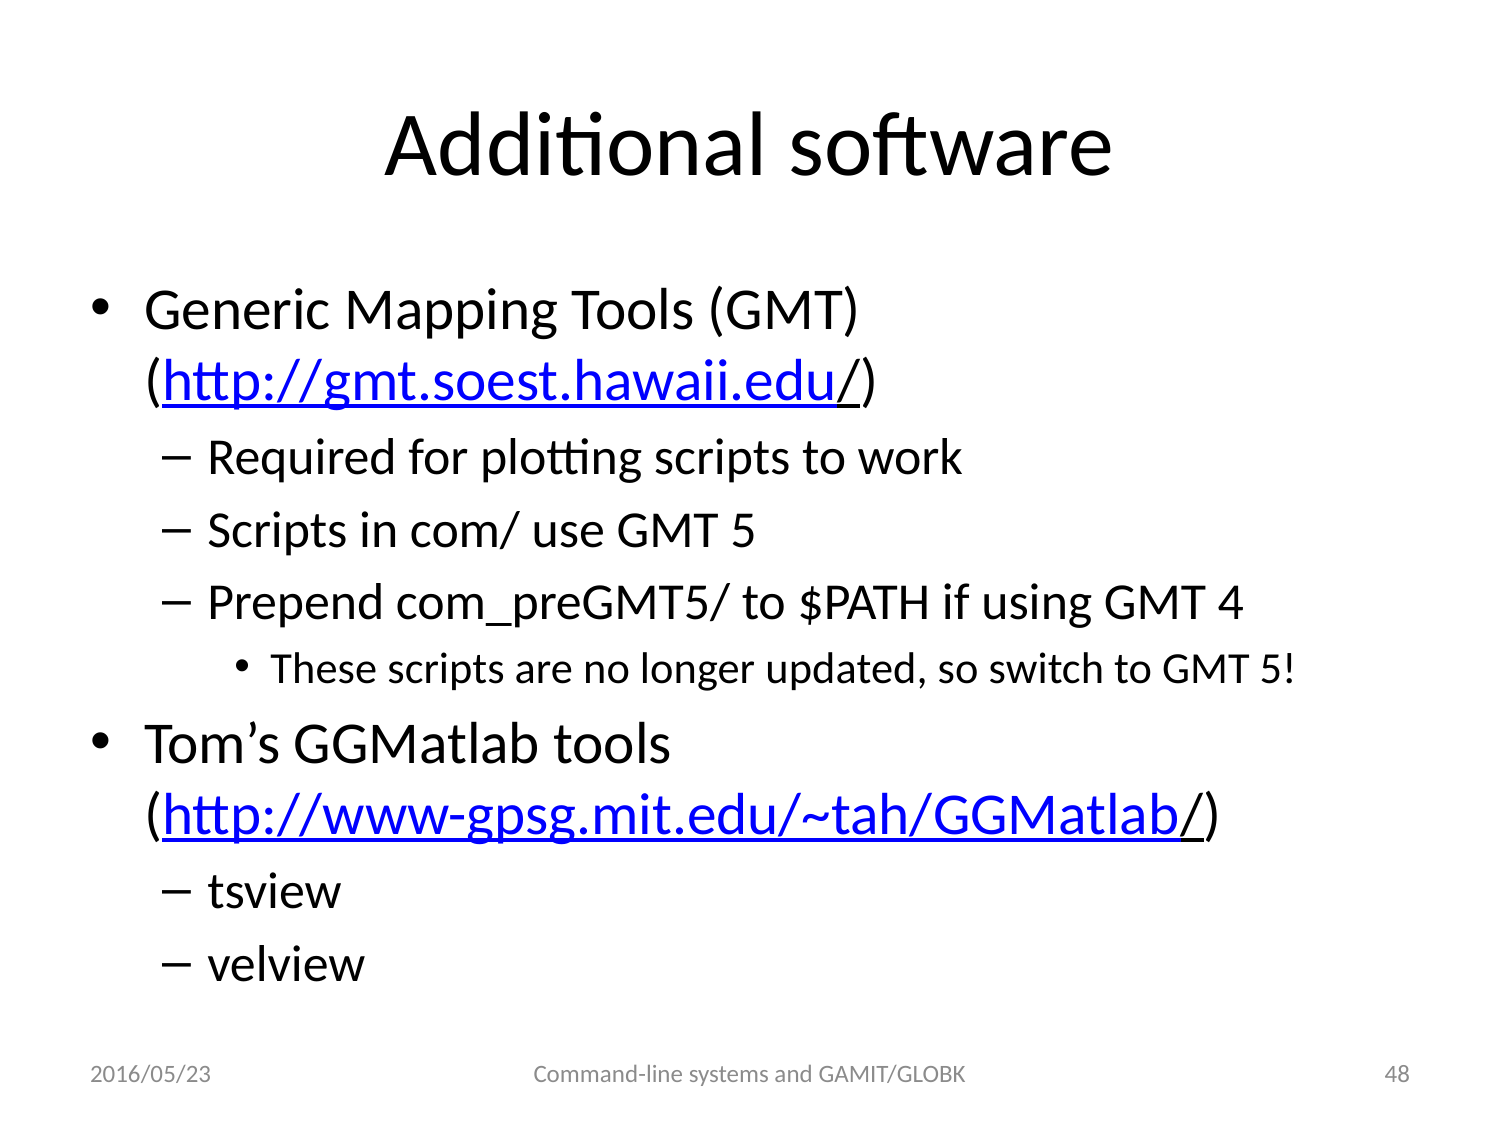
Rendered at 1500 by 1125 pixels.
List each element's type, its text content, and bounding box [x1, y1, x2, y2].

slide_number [75, 1042, 425, 1103]
slide_number 48 [1074, 1042, 1425, 1103]
title Additional software [75, 45, 1425, 233]
footer Command-line systems and GAMIT/GLOBK [512, 1042, 988, 1103]
list Generic Mapping Tools (GMT) (http://gmt.soest.hawaii.edu/) Required for plotting scripts to work Scripts in com/ use GMT 5 Prepend com_preGMT5/ to $PATH if using GMT 4 These scripts are no longer updated, so switch to GMT 5! Tom’s GGMatlab tools (http://www-gpsg.mit.edu/~tah/GGMatlab/) tsview velview [75, 262, 1425, 1005]
